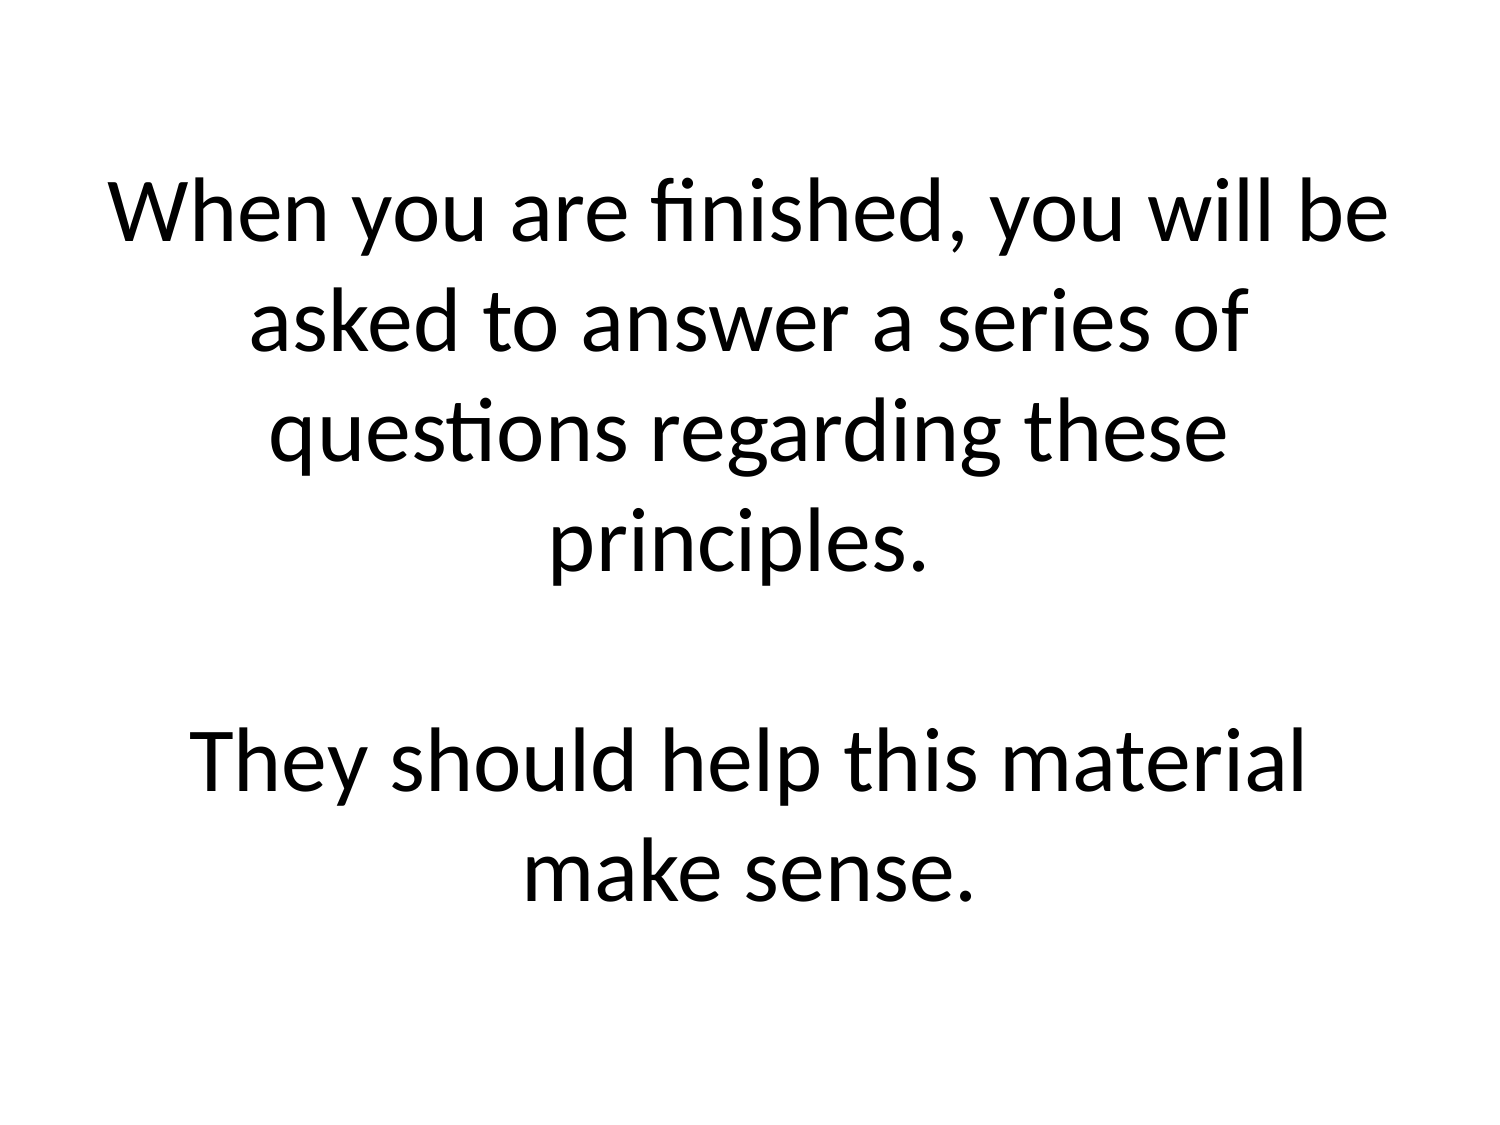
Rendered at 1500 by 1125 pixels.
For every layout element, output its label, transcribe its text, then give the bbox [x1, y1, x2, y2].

title When you are finished, you will be asked to answer a series of questions regarding these principles. They should help this material make sense. [74, 44, 1426, 1026]
